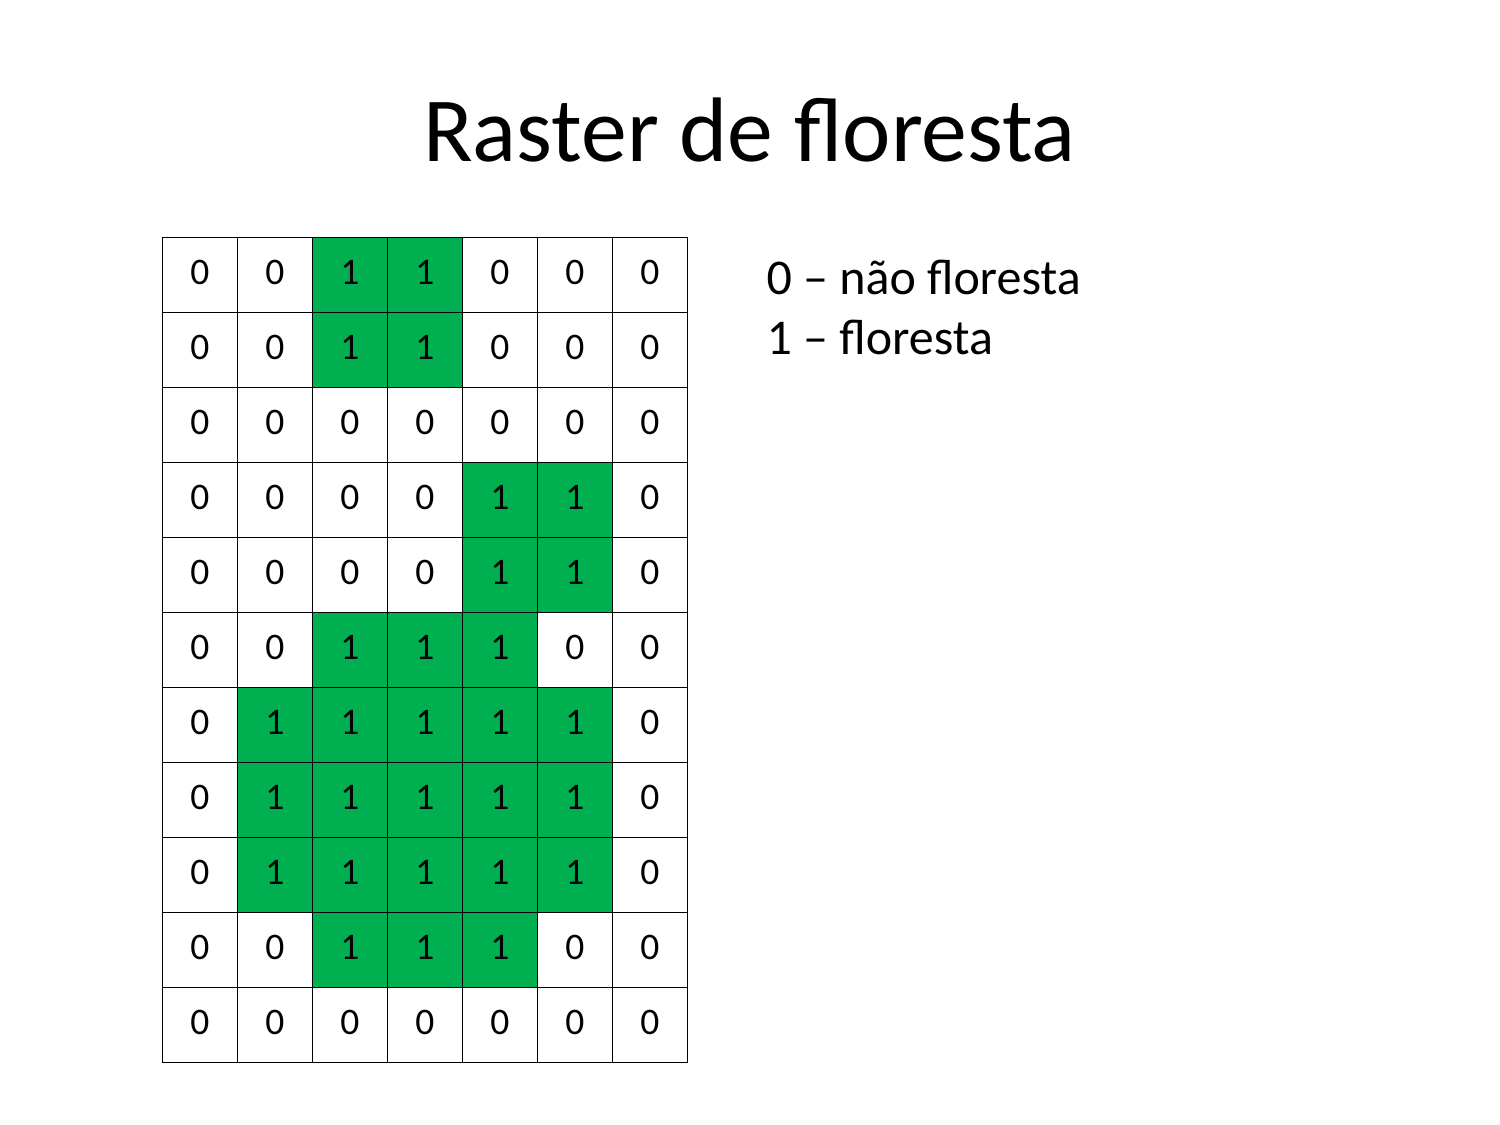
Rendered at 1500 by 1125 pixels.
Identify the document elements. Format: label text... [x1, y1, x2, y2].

table_cell 1 [313, 913, 387, 987]
table_cell 0 [538, 613, 612, 687]
table_cell 0 [163, 763, 237, 837]
table_cell 0 [388, 463, 462, 537]
table_cell 1 [313, 313, 387, 387]
table_cell 0 [613, 388, 687, 462]
table_cell 0 [238, 913, 312, 987]
table_cell 0 [238, 463, 312, 537]
table_cell 1 [238, 838, 312, 912]
table_cell 1 [388, 688, 462, 762]
table_cell 0 [463, 988, 537, 1062]
table_header 0 [463, 238, 537, 312]
table_cell 0 [313, 538, 387, 612]
table_header 0 [238, 238, 312, 312]
table_cell 0 [613, 838, 687, 912]
table_cell 1 [463, 763, 537, 837]
table_cell 1 [538, 463, 612, 537]
table_cell 0 [163, 838, 237, 912]
table_cell 0 [613, 763, 687, 837]
table_header 1 [388, 238, 462, 312]
table_cell 1 [388, 313, 462, 387]
table_cell 1 [388, 613, 462, 687]
table_cell 0 [238, 313, 312, 387]
table_cell 1 [313, 763, 387, 837]
table_cell 0 [163, 538, 237, 612]
table_cell 1 [313, 688, 387, 762]
table_cell 1 [388, 913, 462, 987]
table_cell 1 [313, 838, 387, 912]
table_cell 0 [538, 988, 612, 1062]
table_cell 1 [463, 538, 537, 612]
table_cell 0 [463, 313, 537, 387]
table_header 0 [163, 238, 237, 312]
table_cell 0 [238, 538, 312, 612]
table_cell 0 [388, 538, 462, 612]
table_cell 0 [313, 388, 387, 462]
table_cell 1 [388, 838, 462, 912]
table_cell 0 [538, 913, 612, 987]
table_cell 0 [163, 913, 237, 987]
table_cell 0 [613, 538, 687, 612]
table_cell 1 [463, 838, 537, 912]
table_cell 0 [613, 688, 687, 762]
text_box 0 – não floresta 1 – floresta [751, 237, 1096, 373]
table_cell 1 [538, 838, 612, 912]
table_cell 1 [538, 763, 612, 837]
table_cell 0 [613, 913, 687, 987]
table_cell 0 [313, 988, 387, 1062]
table_cell 1 [463, 913, 537, 987]
table_cell 0 [613, 313, 687, 387]
table_header 0 [538, 238, 612, 312]
table_cell 0 [538, 388, 612, 462]
table_cell 0 [538, 313, 612, 387]
table_cell 1 [463, 688, 537, 762]
table_cell 0 [613, 988, 687, 1062]
table_cell 1 [238, 763, 312, 837]
table_cell 0 [613, 463, 687, 537]
title Raster de floresta [75, 45, 1425, 233]
table_header 1 [313, 238, 387, 312]
table_cell 1 [538, 688, 612, 762]
table_cell 1 [238, 688, 312, 762]
table_cell 0 [163, 388, 237, 462]
table_cell 1 [388, 763, 462, 837]
table_cell 0 [238, 388, 312, 462]
table_cell 0 [163, 613, 237, 687]
table_cell 0 [388, 988, 462, 1062]
table_cell 0 [163, 688, 237, 762]
table_cell 1 [463, 463, 537, 537]
table_cell 0 [388, 388, 462, 462]
table_cell 0 [238, 988, 312, 1062]
table_header 0 [613, 238, 687, 312]
table_cell 0 [163, 988, 237, 1062]
table_cell 0 [613, 613, 687, 687]
table_cell 0 [163, 463, 237, 537]
table_cell 0 [463, 388, 537, 462]
table_cell 0 [163, 313, 237, 387]
table_cell 0 [313, 463, 387, 537]
table_cell 1 [463, 613, 537, 687]
table_cell 1 [538, 538, 612, 612]
table_cell 0 [238, 613, 312, 687]
table_cell 1 [313, 613, 387, 687]
